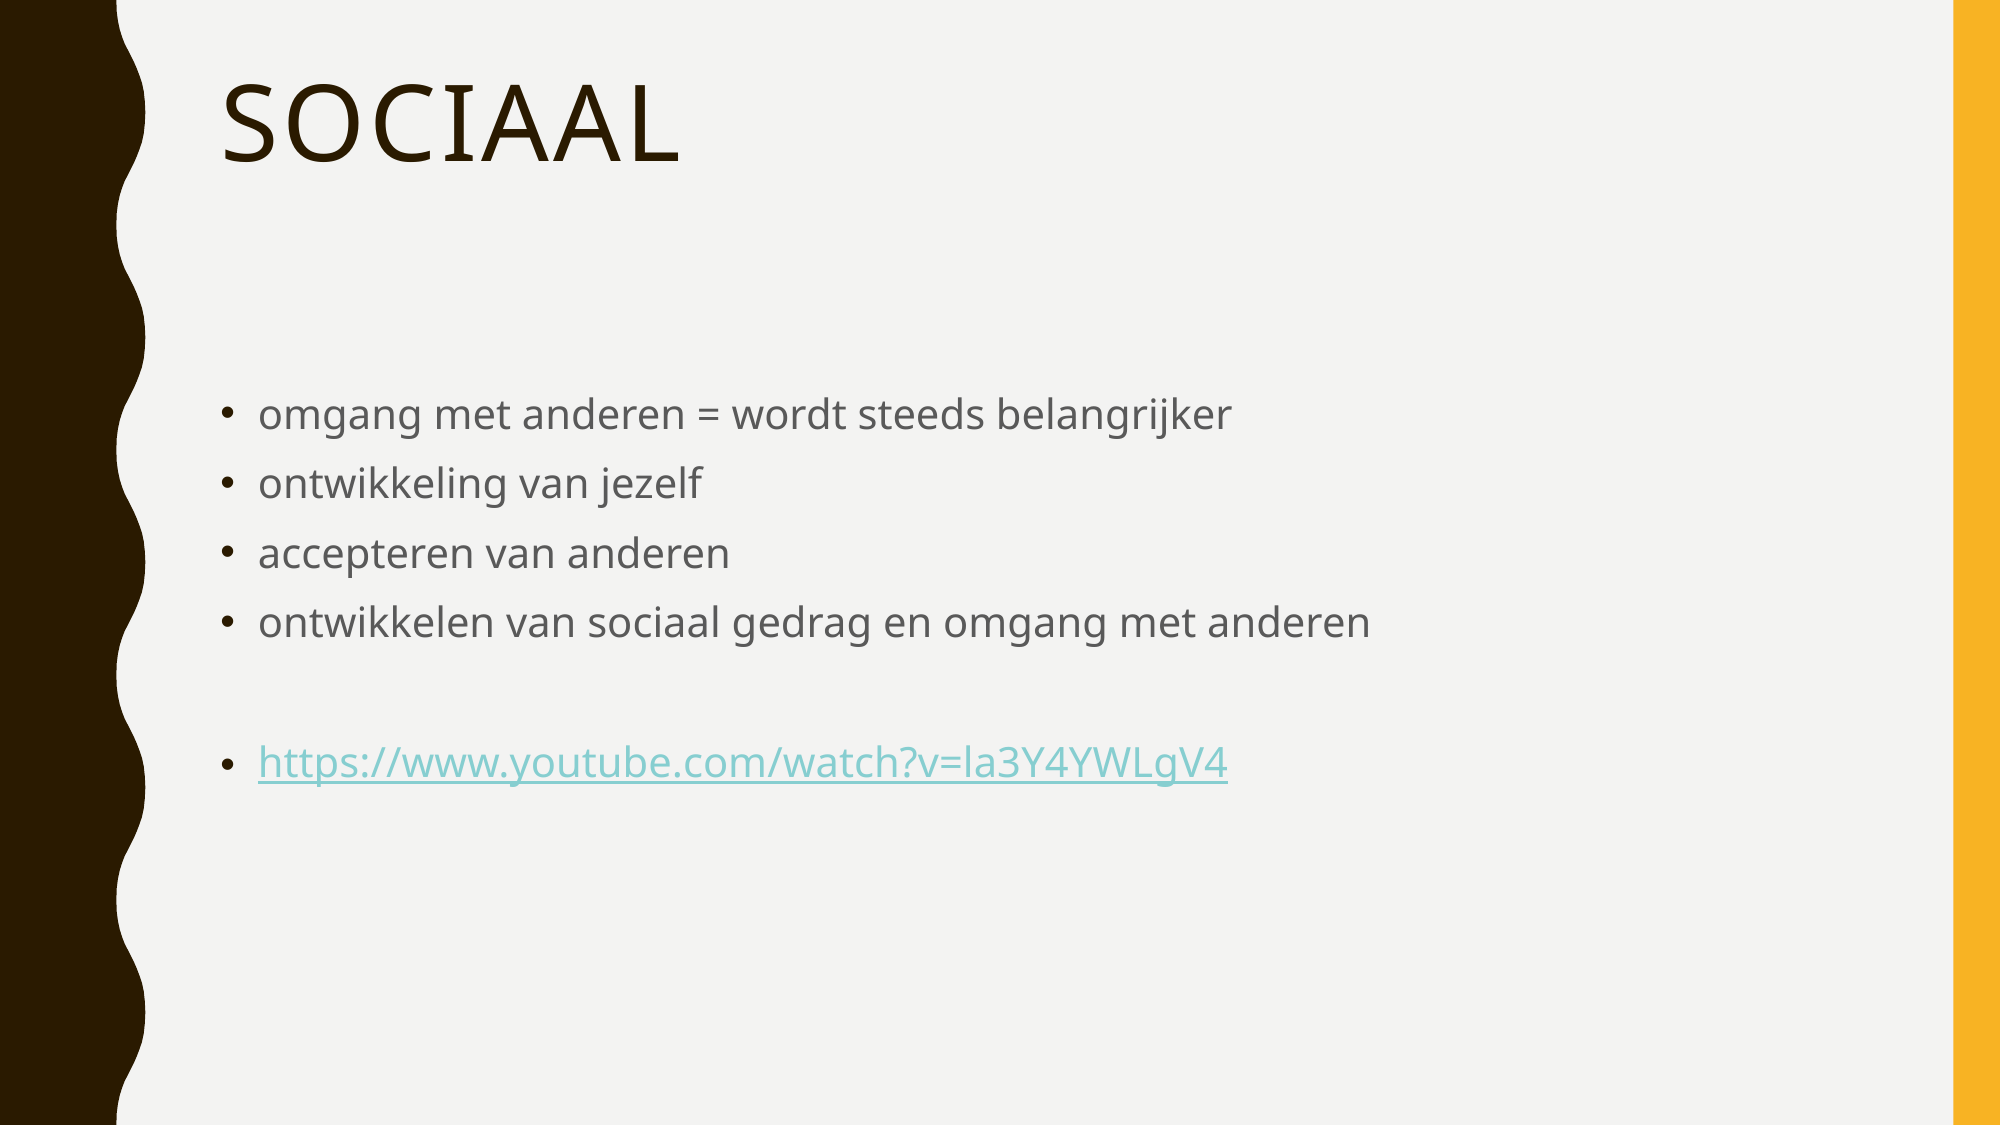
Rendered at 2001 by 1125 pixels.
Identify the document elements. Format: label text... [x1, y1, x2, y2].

list omgang met anderen = wordt steeds belangrijker ontwikkeling van jezelf accepteren van anderen ontwikkelen van sociaal gedrag en omgang met anderen https://www.youtube.com/watch?v=la3Y4YWLgV4 [205, 375, 1875, 965]
title sociaal [205, 62, 1875, 308]
